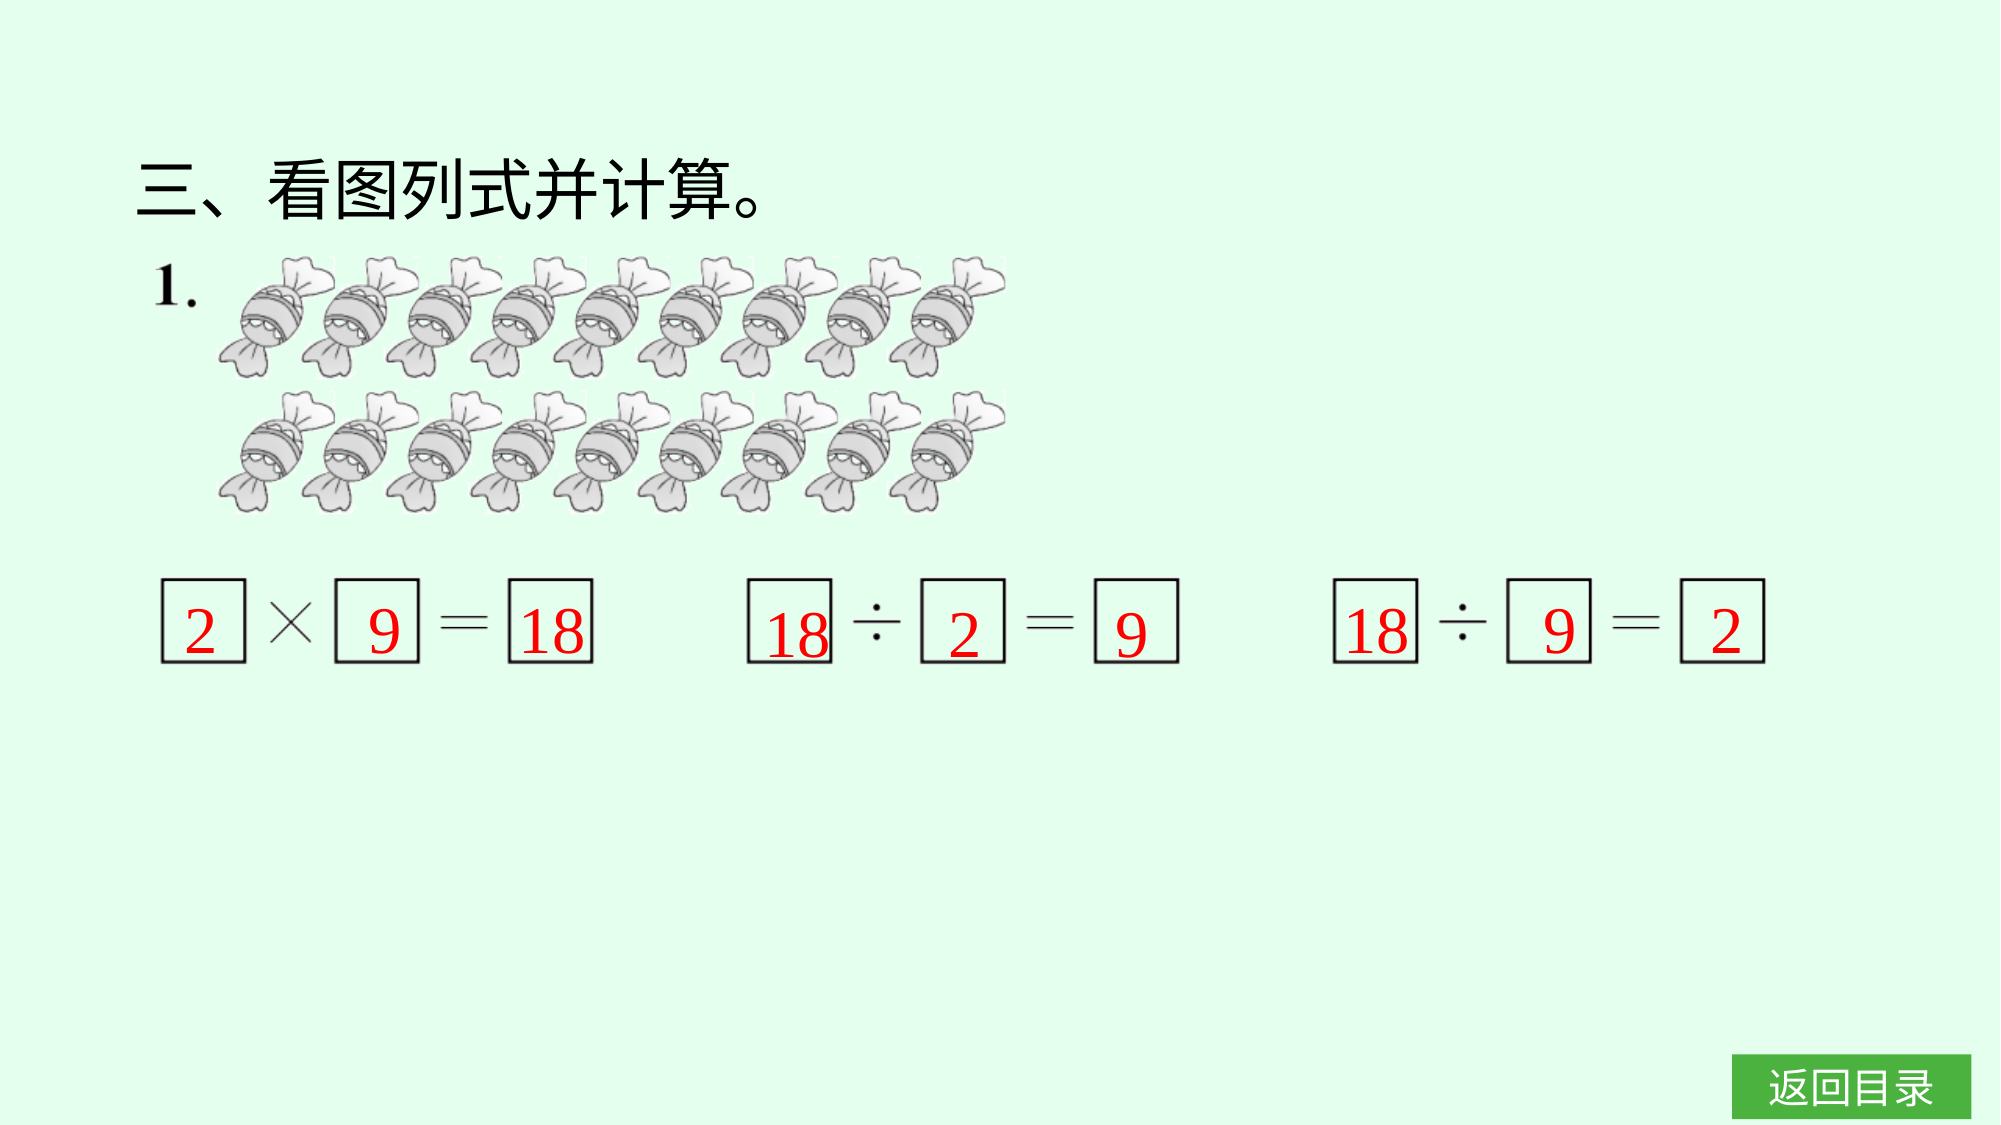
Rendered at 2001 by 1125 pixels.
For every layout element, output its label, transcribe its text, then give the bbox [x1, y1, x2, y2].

picture [126, 236, 1867, 688]
text_box 三、看图列式并计算。 [118, 124, 831, 235]
